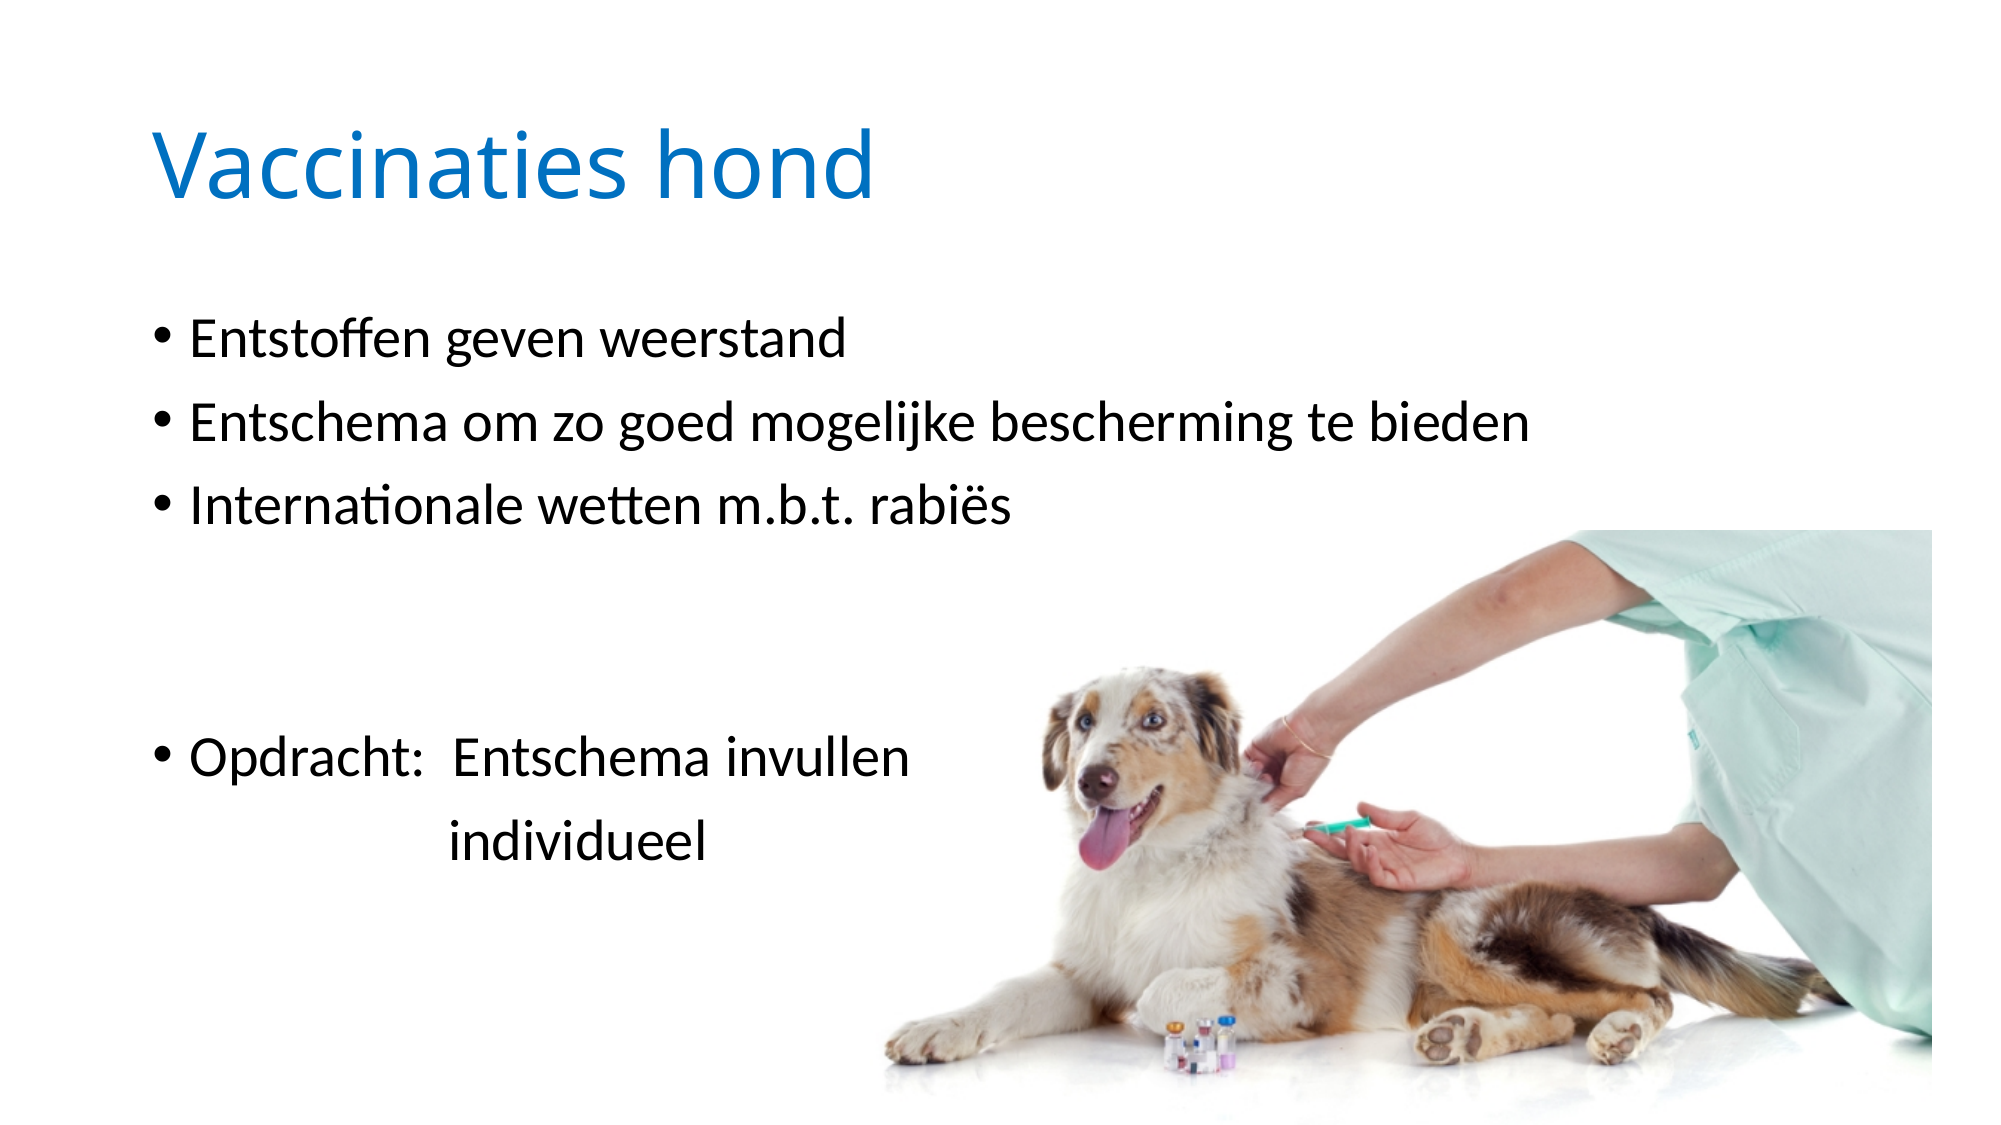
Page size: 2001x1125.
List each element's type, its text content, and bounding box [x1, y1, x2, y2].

picture [870, 530, 1932, 1125]
title Vaccinaties hond [137, 59, 1863, 278]
list Entstoffen geven weerstand Entschema om zo goed mogelijke bescherming te bieden Internationale wetten m.b.t. rabiës Opdracht: Entschema invullen individueel [137, 299, 1863, 1014]
